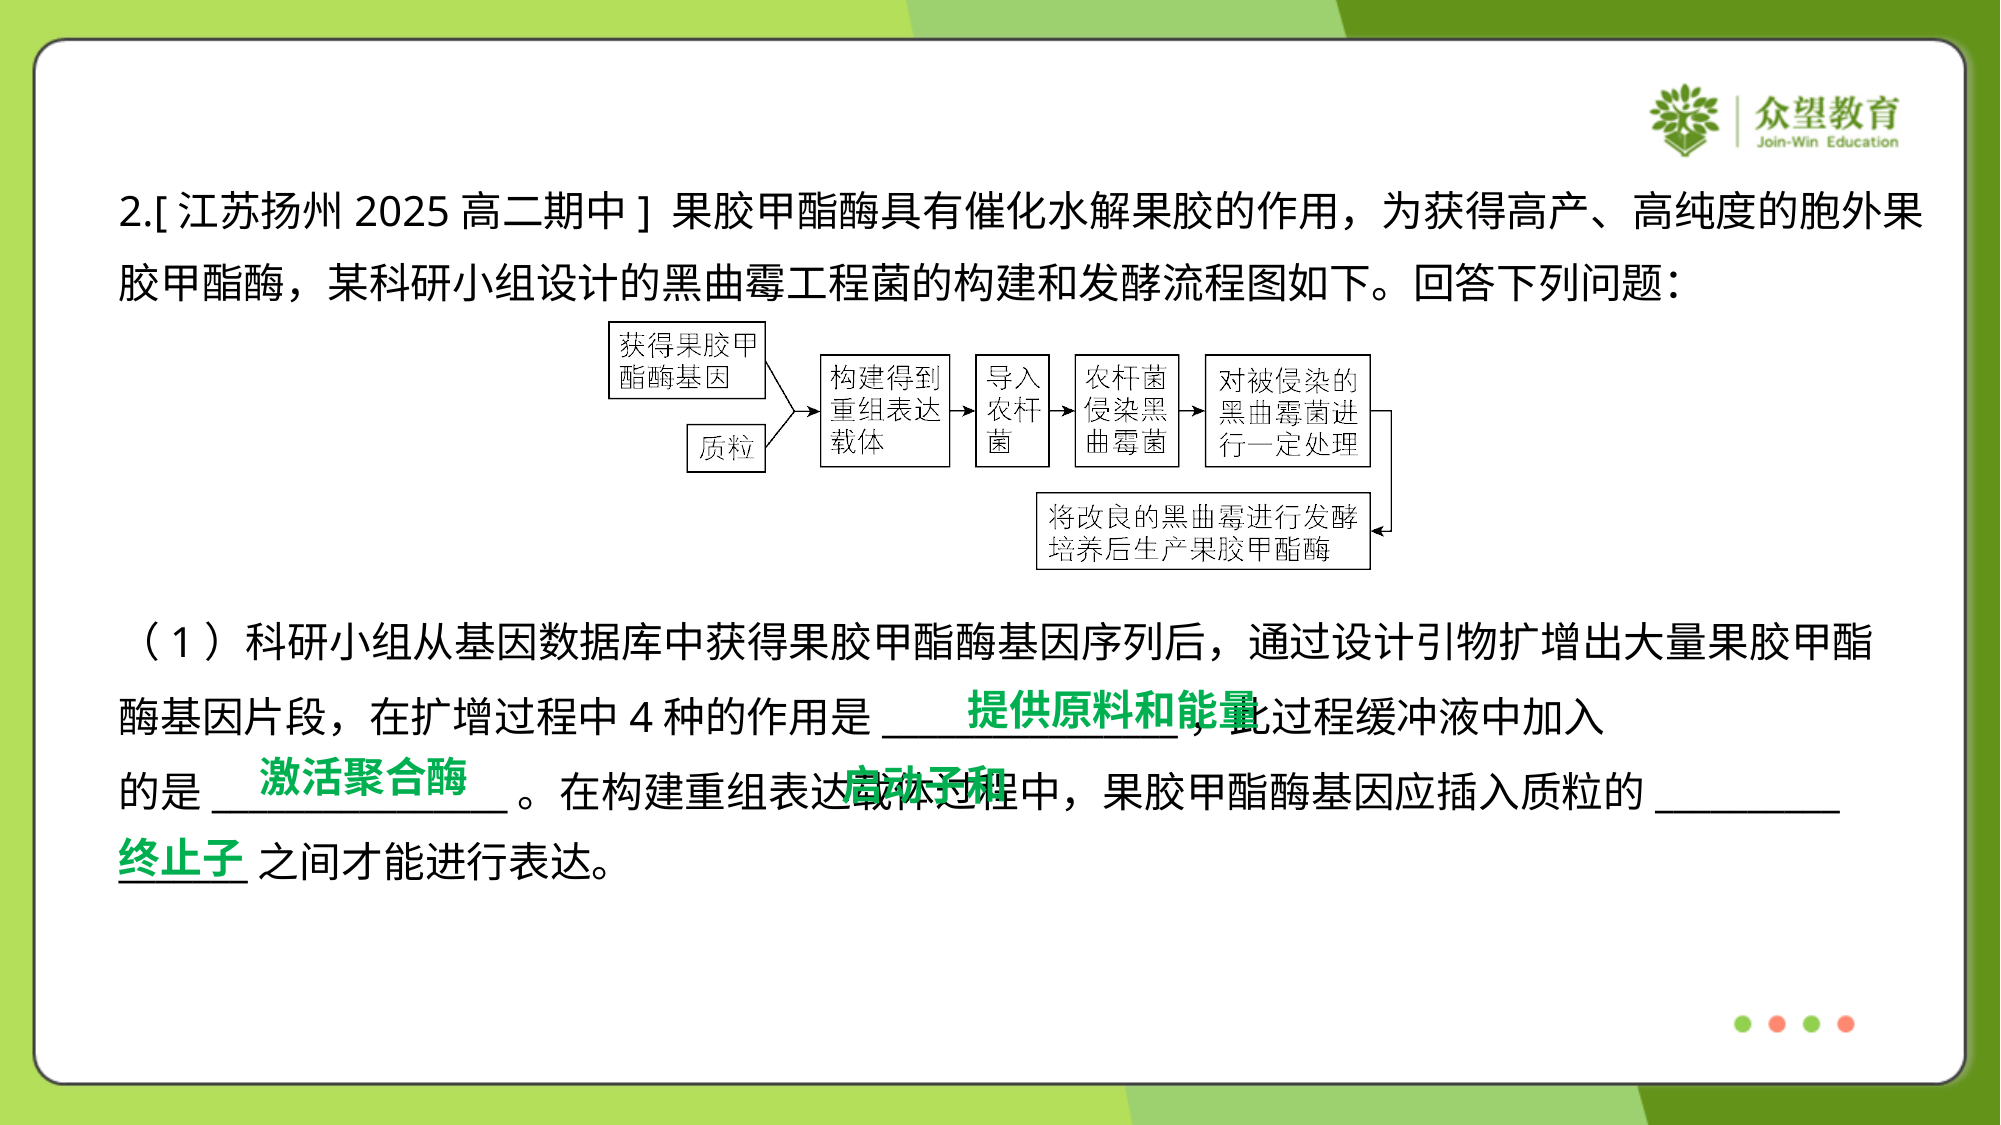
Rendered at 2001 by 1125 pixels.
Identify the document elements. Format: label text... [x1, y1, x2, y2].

text_box 启动子和 终止子 [118, 734, 1882, 875]
text_box 提供原料和能量 [952, 659, 1275, 727]
text_box 2.[江苏扬州2025高二期中] 果胶甲酯酶具有催化水解果胶的作用，为获得高产、高纯度的胞外果 胶甲酯酶，某科研小组设计的黑曲霉工程菌的构建和发酵流程图如下。回答下列问题： [118, 159, 1883, 300]
picture [0, 0, 2000, 1125]
